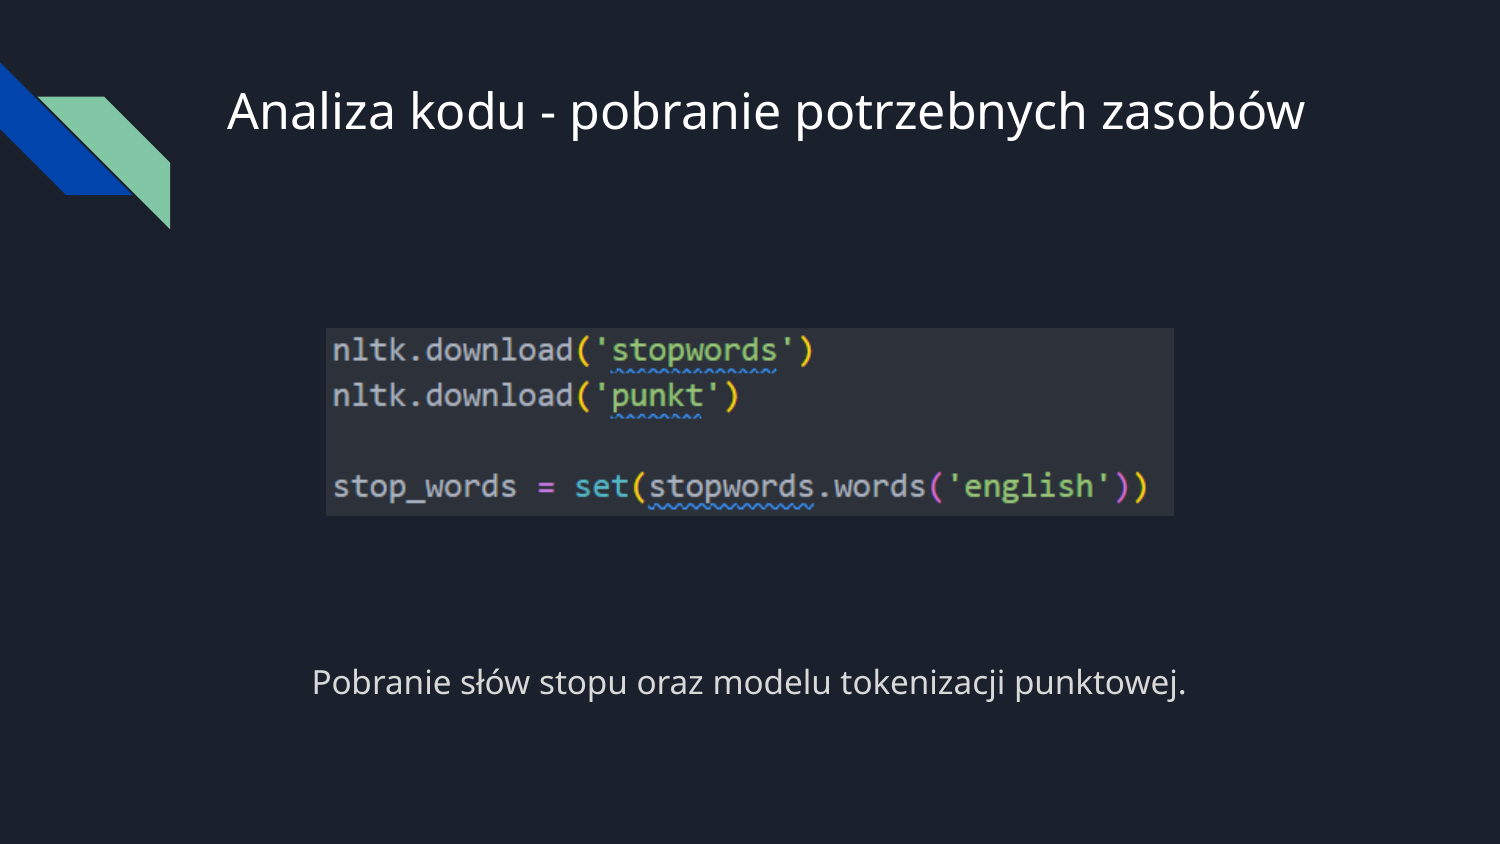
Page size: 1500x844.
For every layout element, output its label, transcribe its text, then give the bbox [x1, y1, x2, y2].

title Analiza kodu - pobranie potrzebnych zasobów [212, 64, 1368, 215]
picture [326, 327, 1174, 516]
list Pobranie słów stopu oraz modelu tokenizacji punktowej. [110, 640, 1390, 731]
